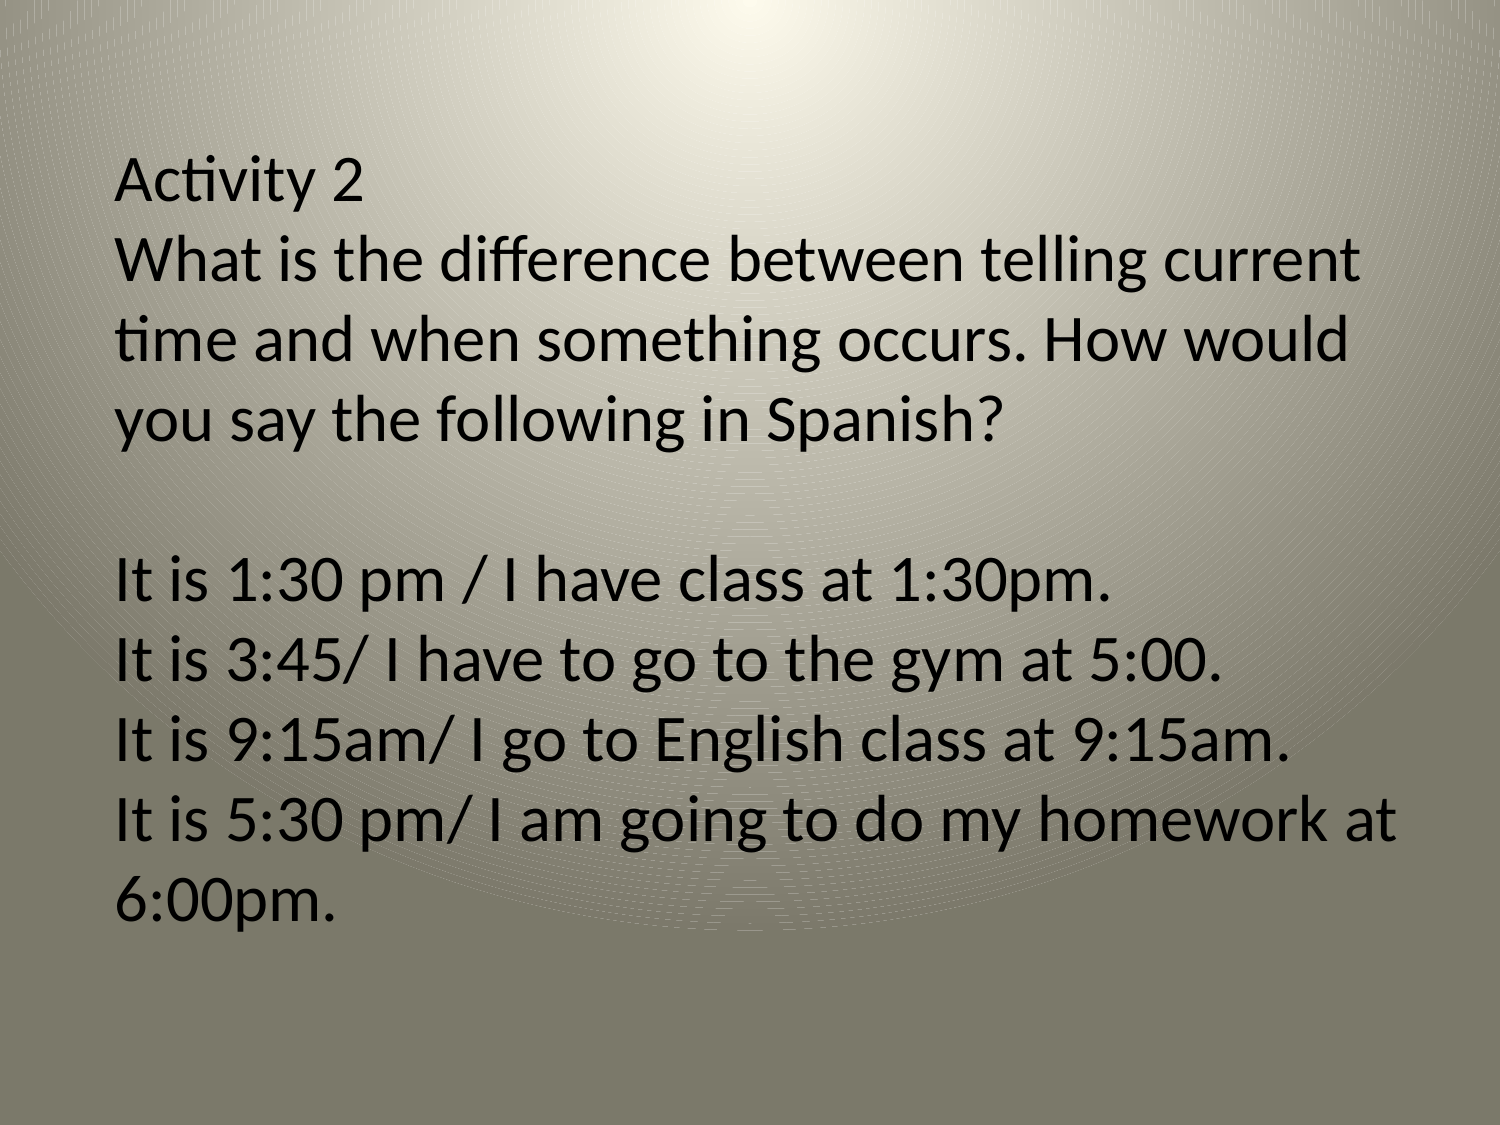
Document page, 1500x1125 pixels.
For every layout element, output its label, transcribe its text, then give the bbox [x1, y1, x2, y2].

text_box Activity 2 What is the difference between telling current time and when something occurs. How would you say the following in Spanish? It is 1:30 pm / I have class at 1:30pm. It is 3:45/ I have to go to the gym at 5:00. It is 9:15am/ I go to English class at 9:15am. It is 5:30 pm/ I am going to do my homework at 6:00pm. [99, 127, 1448, 943]
